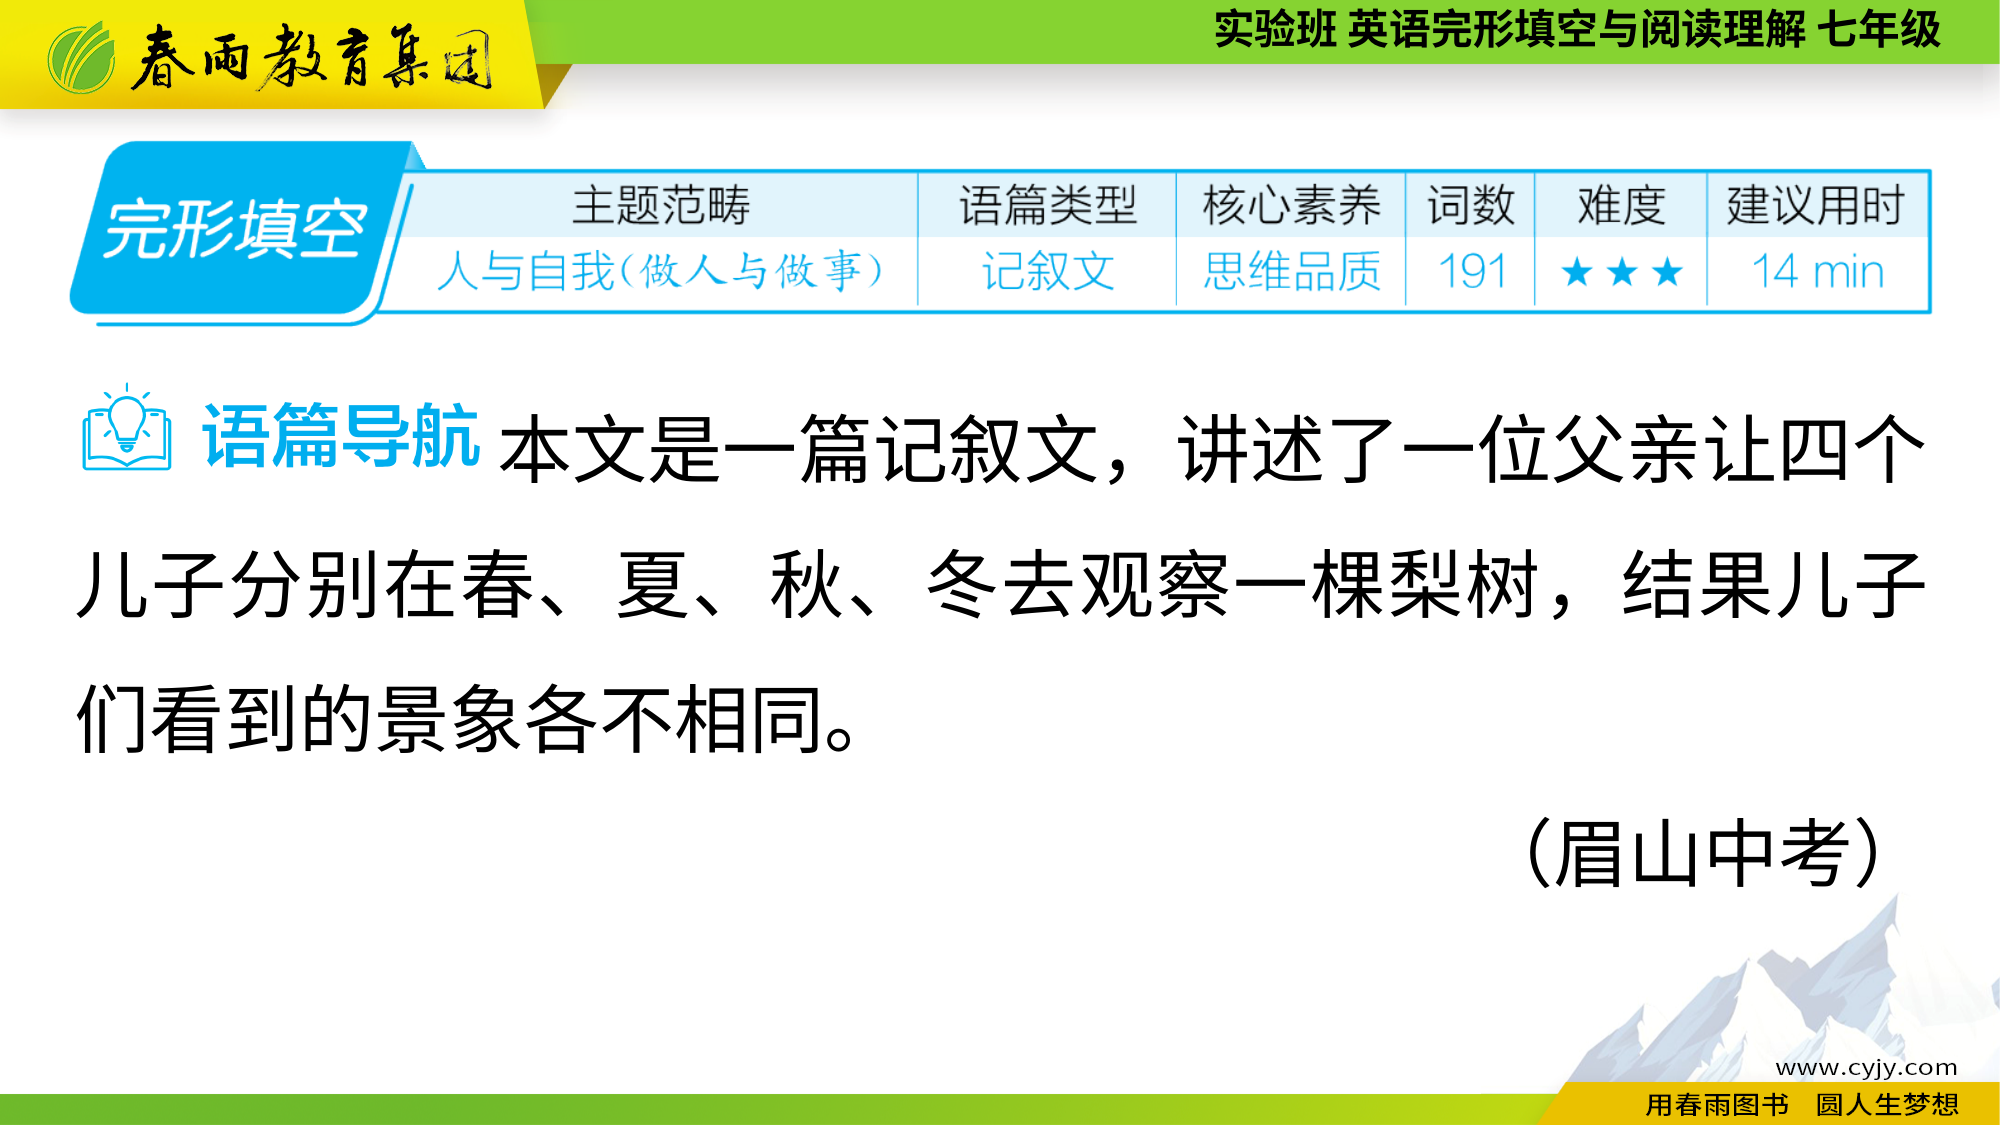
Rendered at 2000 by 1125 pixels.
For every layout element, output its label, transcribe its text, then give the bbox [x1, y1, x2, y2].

picture [0, 0, 2000, 1125]
text_box （眉山中考） [1035, 754, 1944, 905]
text_box 本文是一篇记叙文，讲述了一位父亲让四个儿子分别在春、夏、秋、冬去观察一棵梨树，结果儿子们看到的景象各不相同。 [59, 349, 1944, 770]
